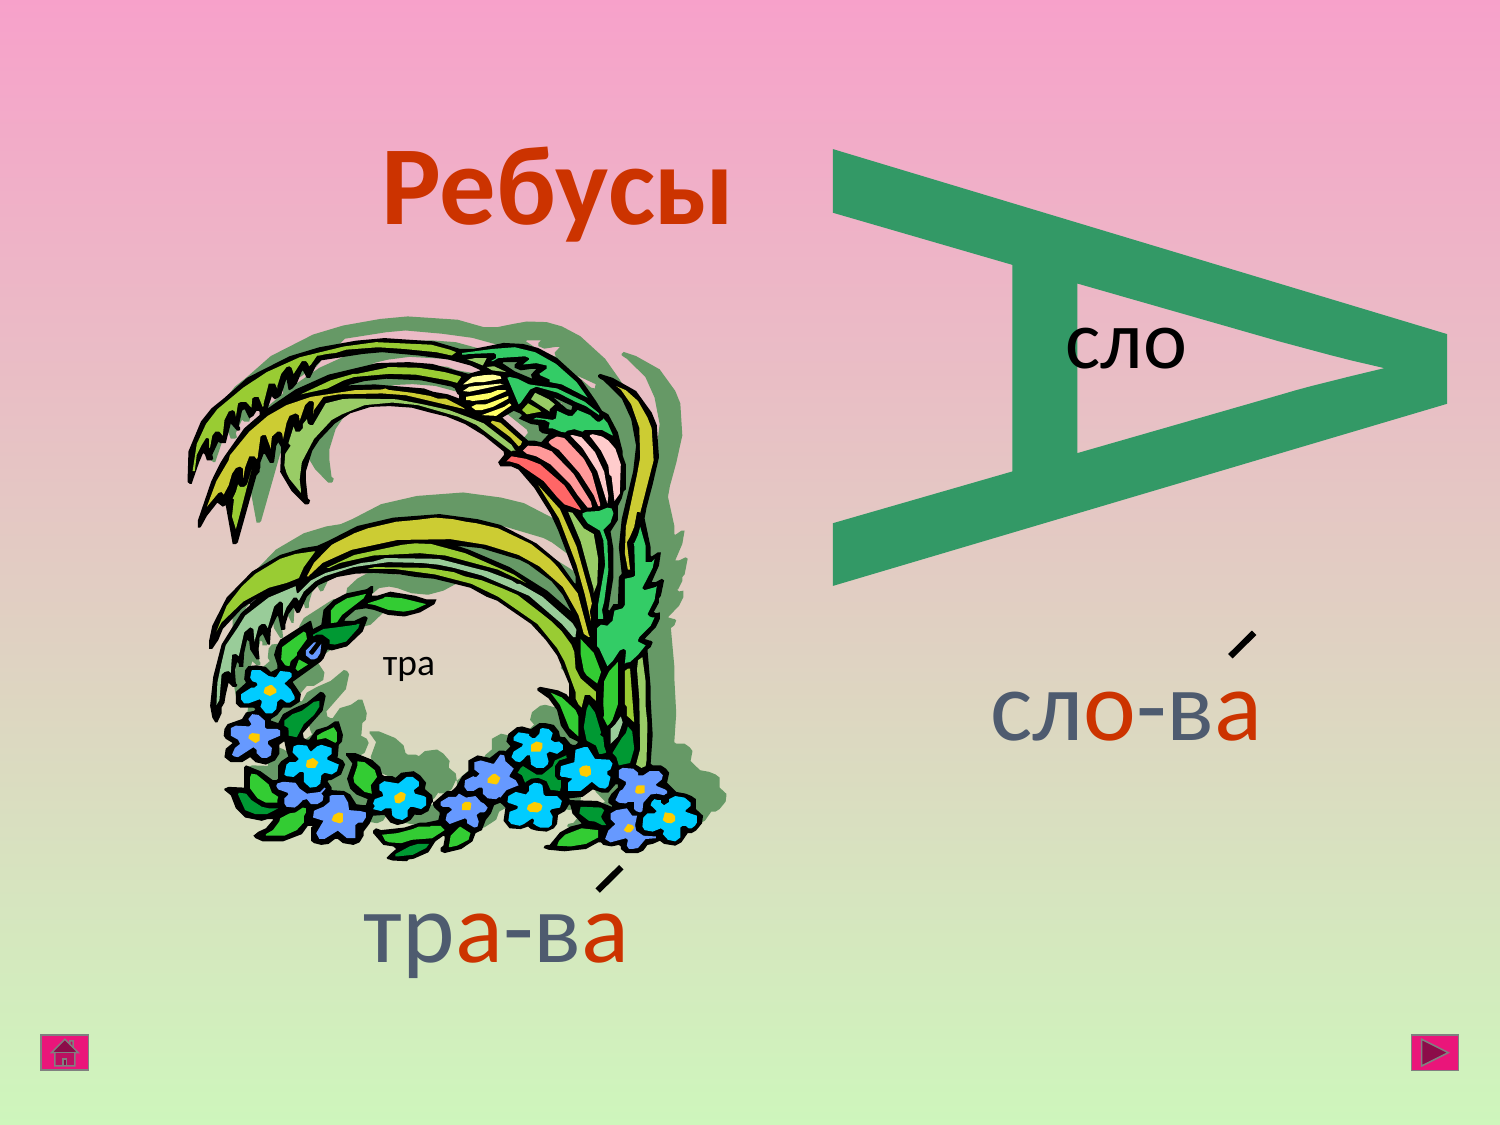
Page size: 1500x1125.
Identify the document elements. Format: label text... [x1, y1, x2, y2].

title Ребусы [206, 101, 910, 258]
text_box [832, 148, 1448, 587]
text_box [1411, 1034, 1459, 1071]
picture [187, 316, 727, 862]
text_box тра-ва [281, 874, 645, 991]
text_box сло-ва [960, 633, 1278, 768]
text_box [41, 1034, 89, 1071]
